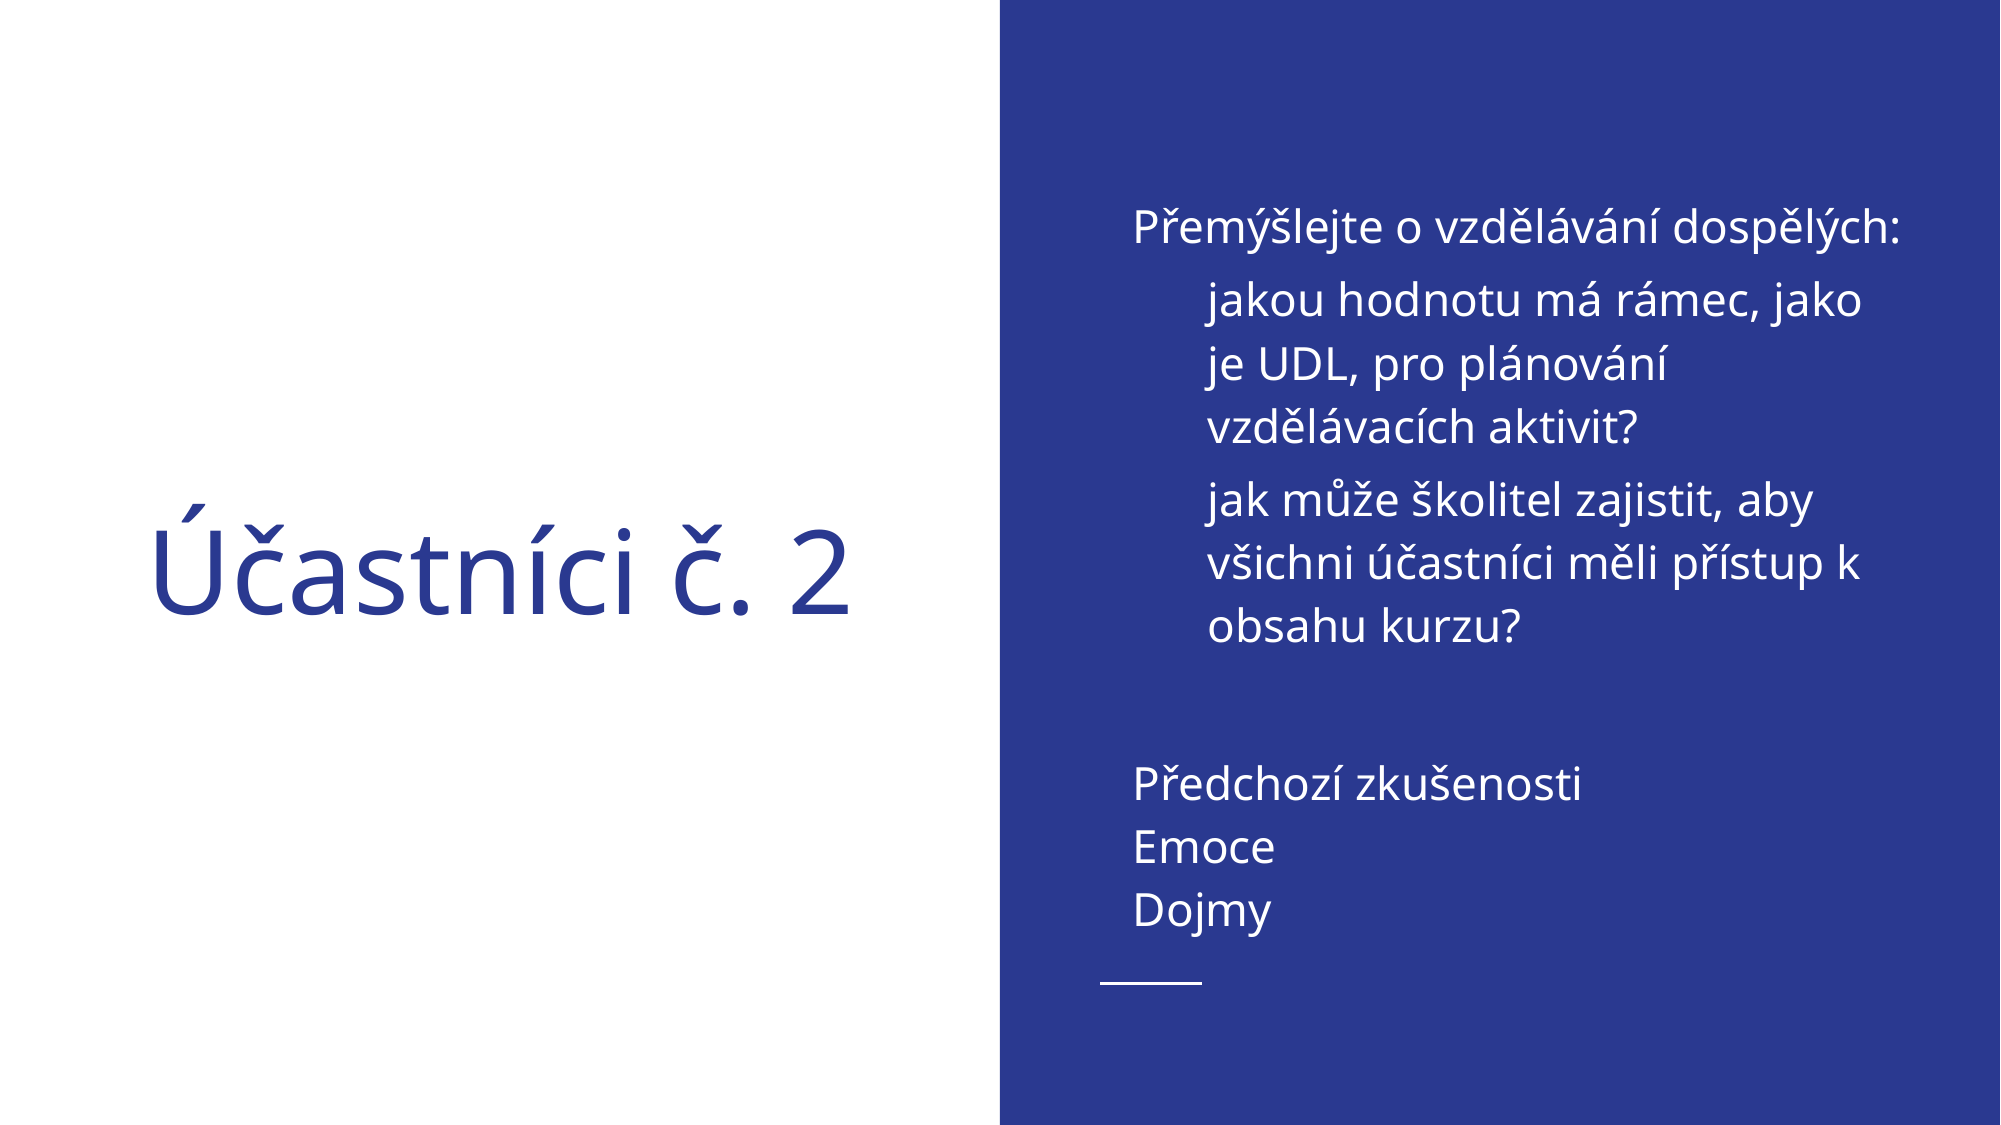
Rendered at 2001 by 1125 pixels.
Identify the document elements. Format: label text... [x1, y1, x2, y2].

list Přemýšlejte o vzdělávání dospělých: jakou hodnotu má rámec, jako je UDL, pro plánování vzdělávacích aktivit? jak může školitel zajistit, aby všichni účastníci měli přístup k obsahu kurzu? Předchozí zkušenosti Emoce Dojmy [1080, 158, 1920, 967]
title Účastníci č. 2 [58, 479, 943, 646]
